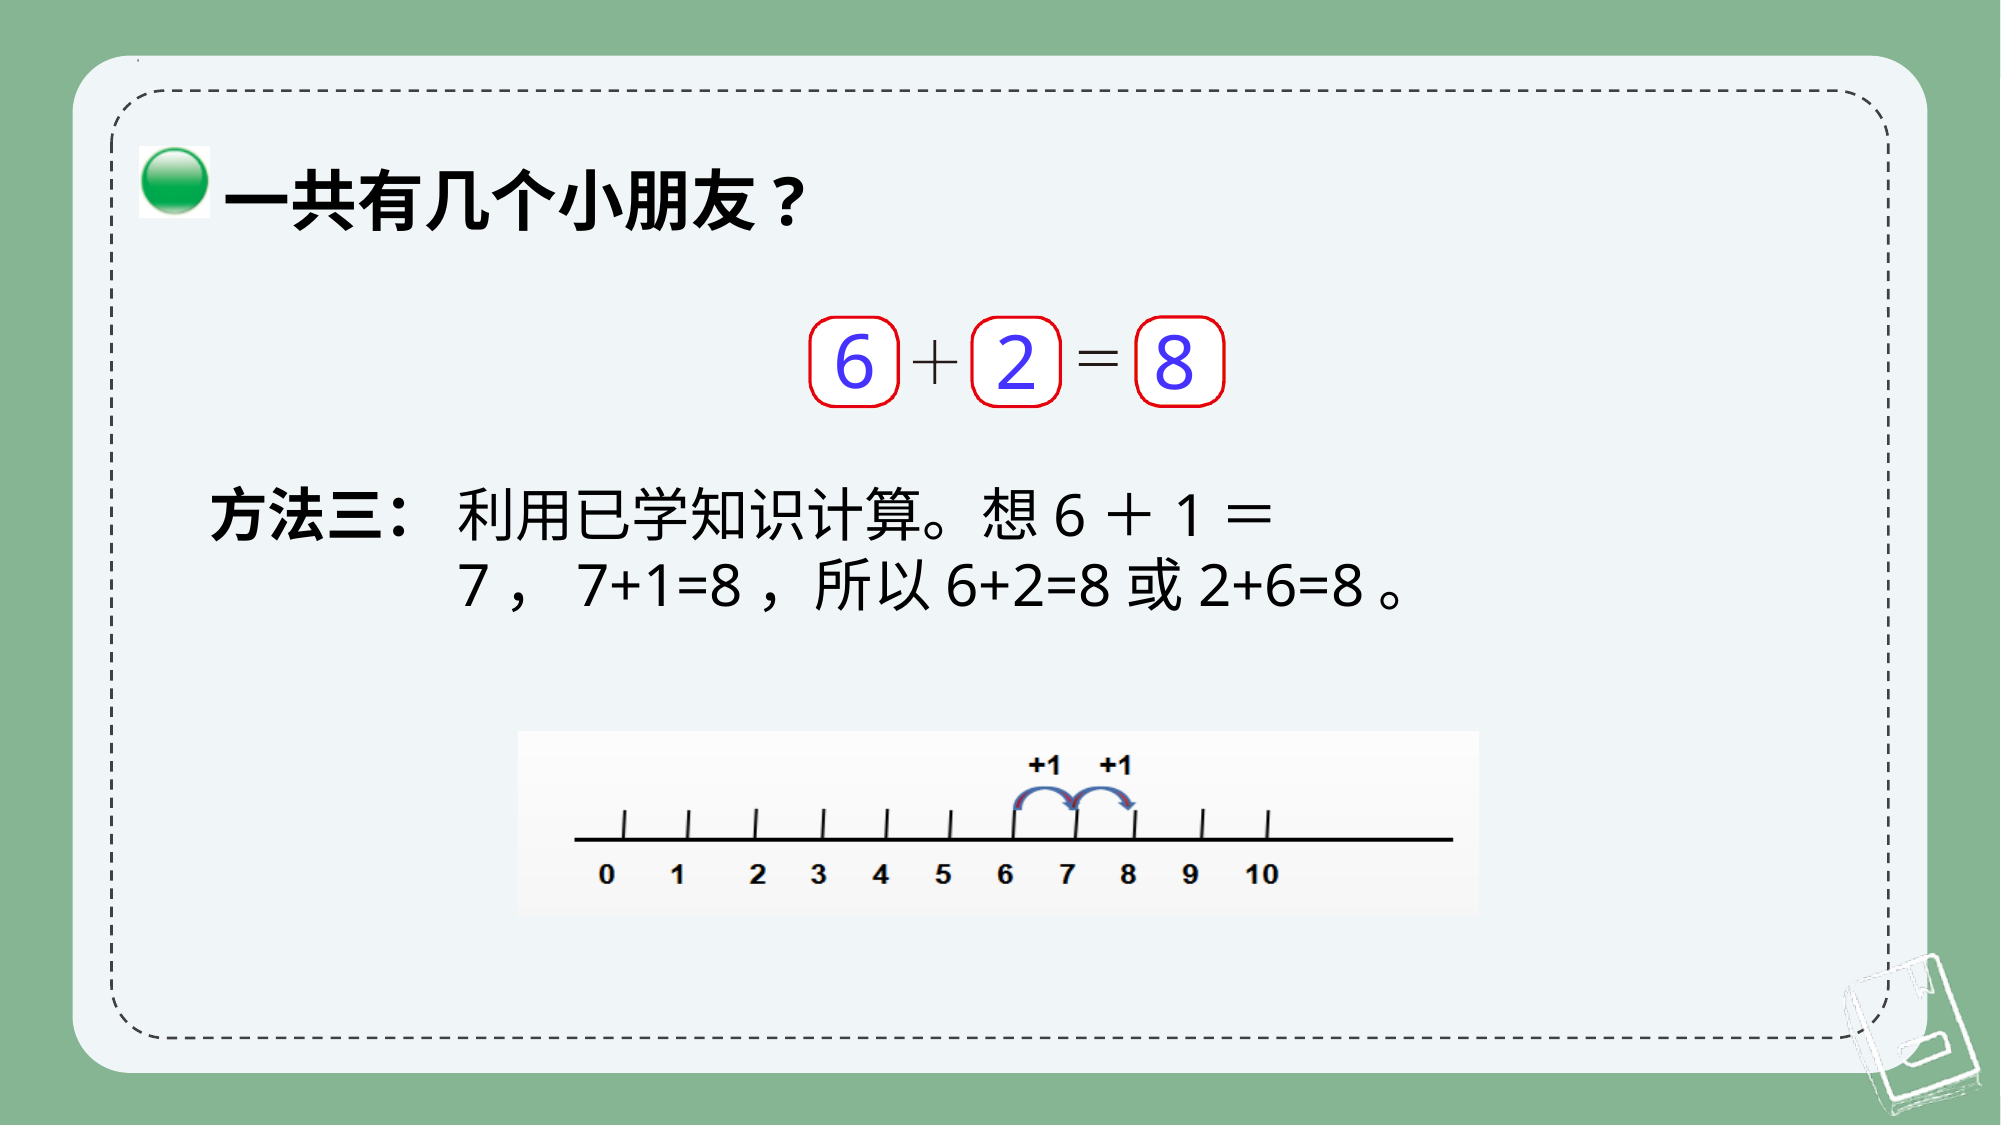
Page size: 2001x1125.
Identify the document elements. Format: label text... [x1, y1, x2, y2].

picture [517, 731, 1480, 916]
text_box 一共有几个小朋友? [209, 111, 1102, 247]
text_box 方法三： [194, 470, 418, 555]
picture [1843, 953, 1982, 1116]
text_box 利用已学知识计算。想6＋1＝7，7+1=8，所以6+2=8或2+6=8。 [442, 470, 1555, 625]
picture [796, 306, 1231, 412]
picture [139, 146, 210, 218]
